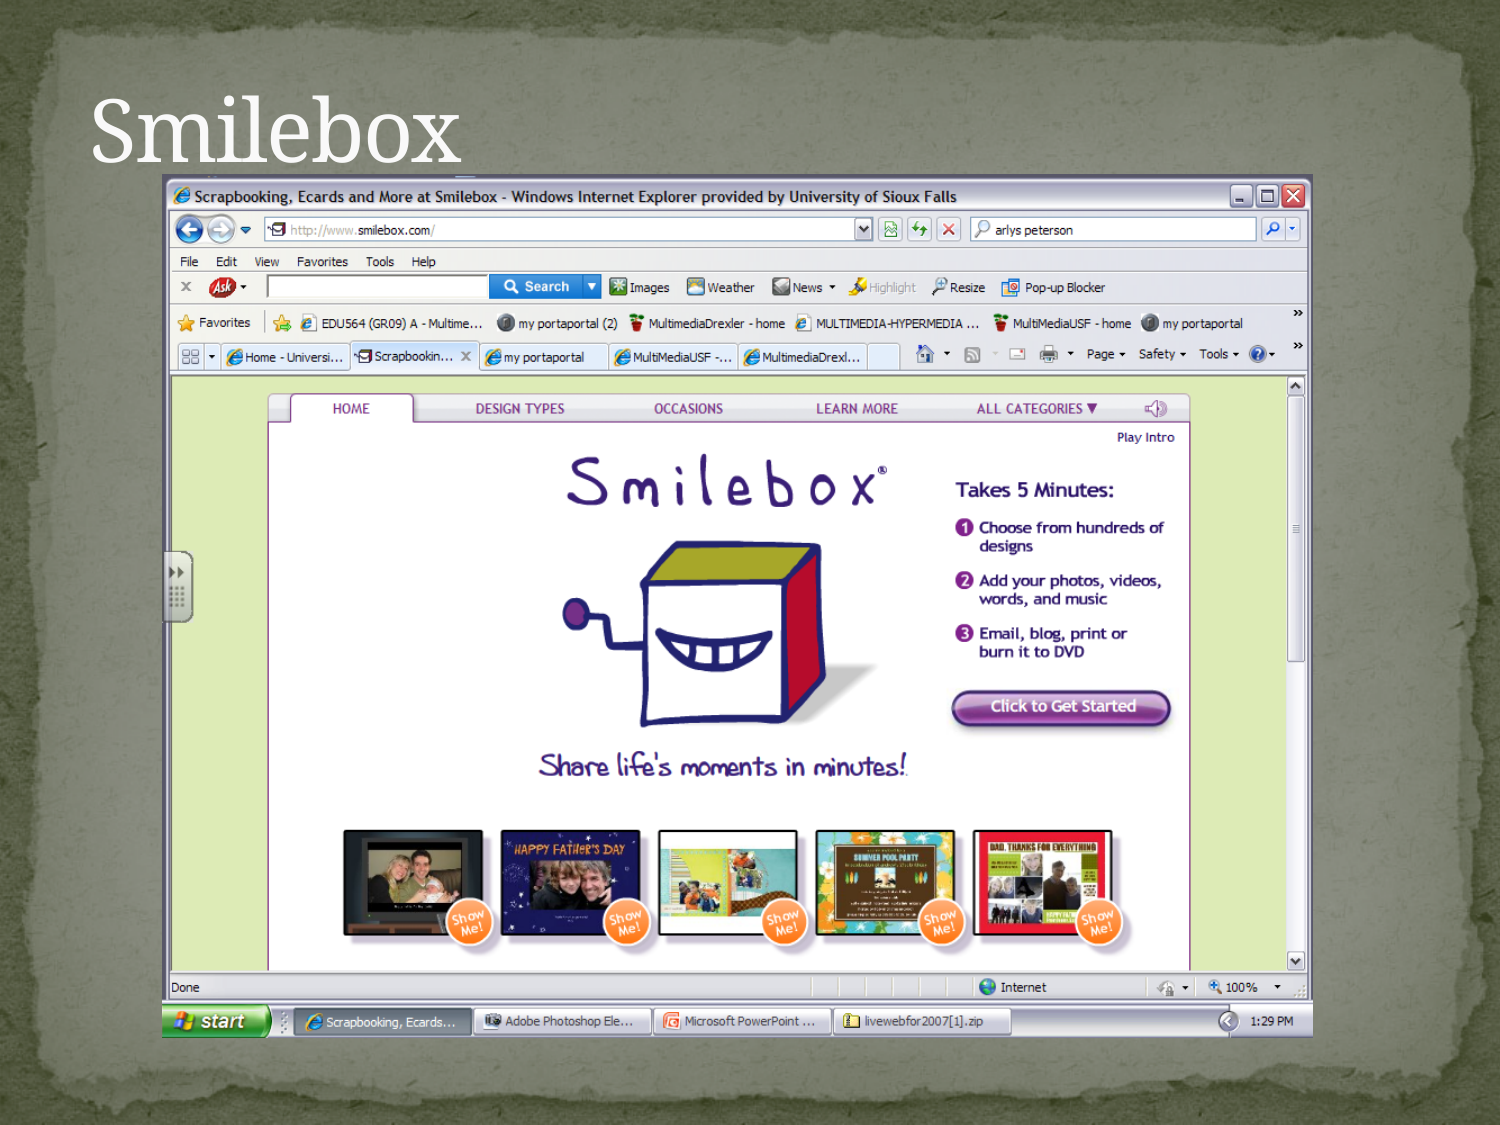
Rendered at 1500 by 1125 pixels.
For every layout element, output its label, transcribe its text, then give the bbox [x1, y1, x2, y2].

title Smilebox [74, 24, 1425, 188]
picture [162, 176, 1313, 1038]
